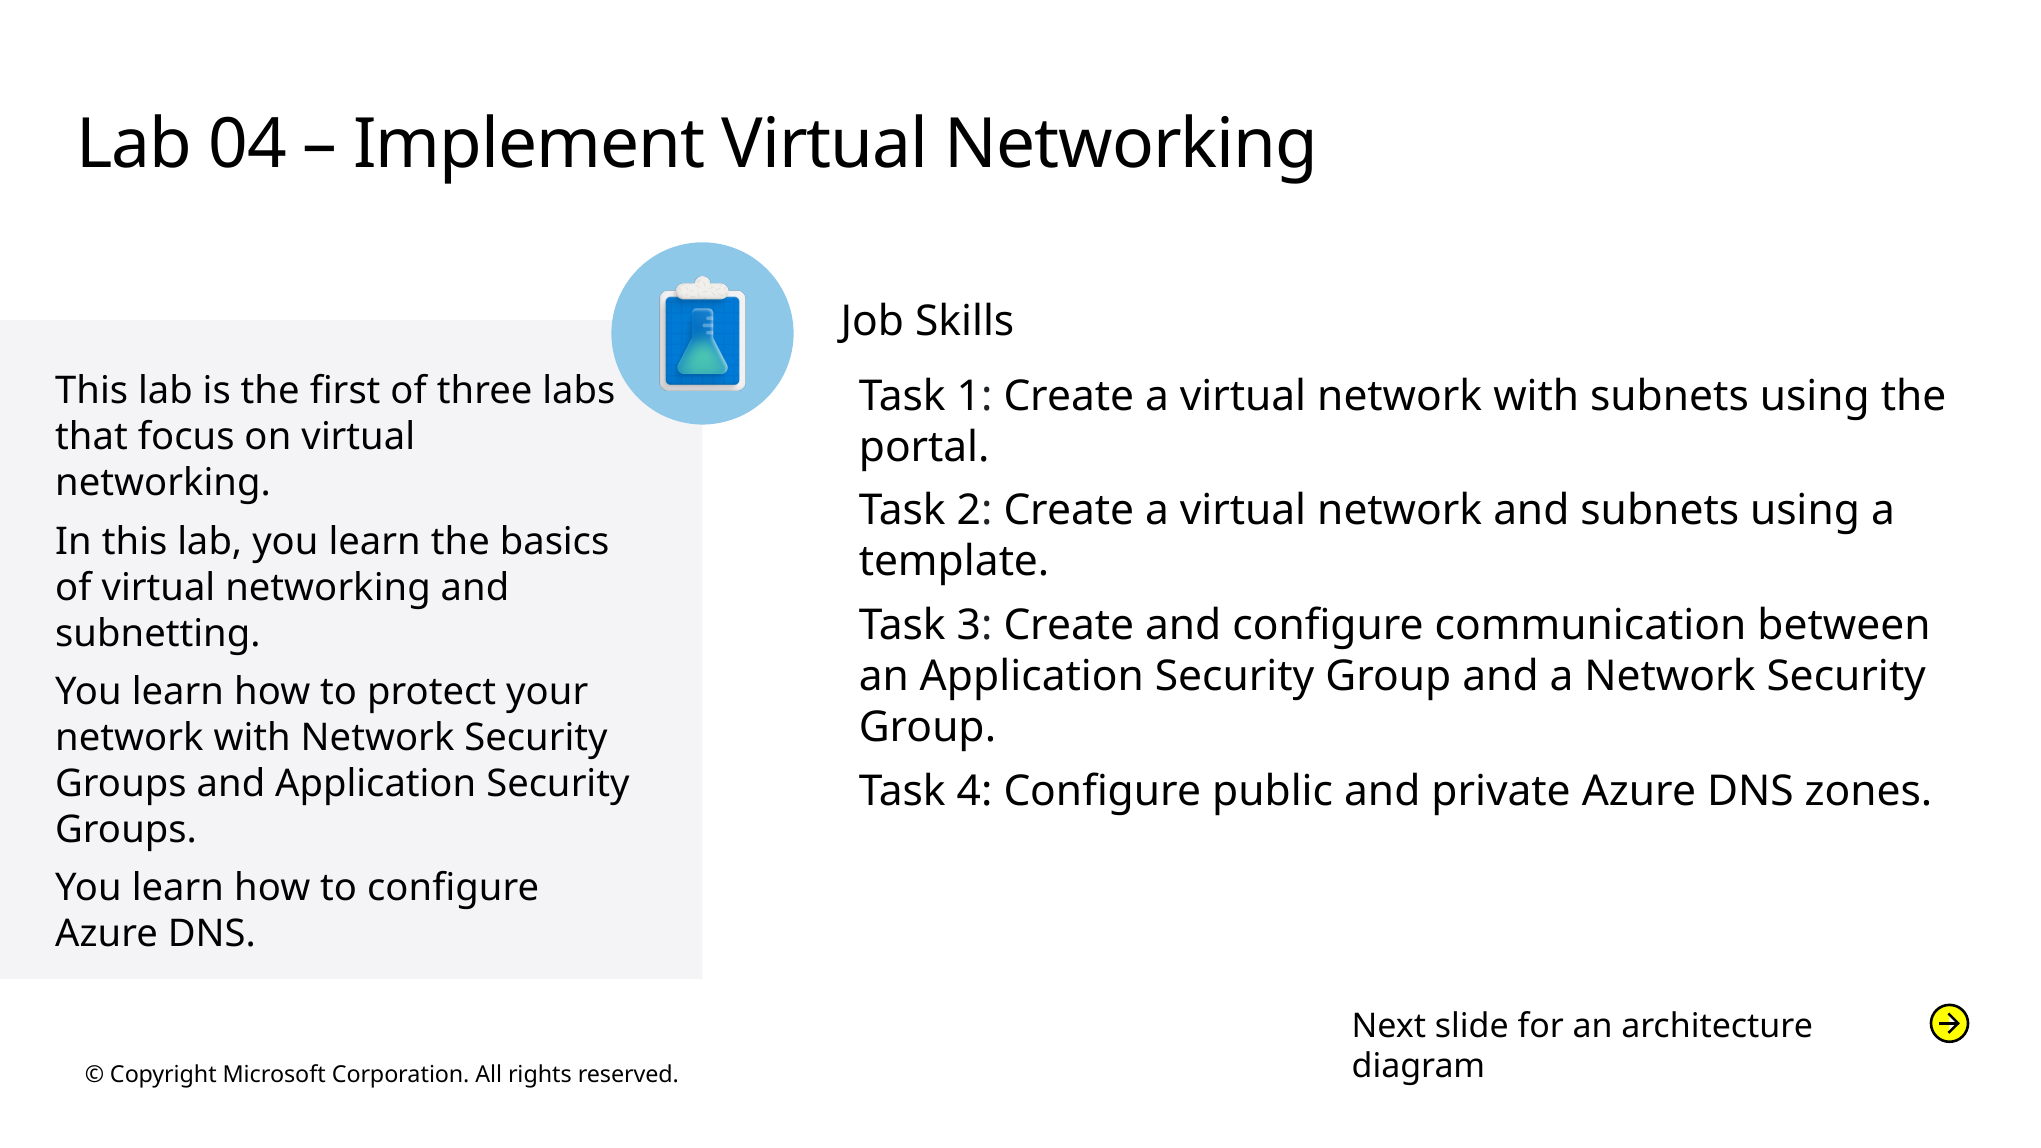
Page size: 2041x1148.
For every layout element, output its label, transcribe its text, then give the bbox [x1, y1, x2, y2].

title Lab 04 – Implement Virtual Networking [76, 93, 1968, 183]
text_box [1930, 1004, 1969, 1042]
picture [645, 276, 760, 391]
text_box Job Skills [825, 285, 1846, 351]
text_box Next slide for an architecture diagram [1351, 1003, 1931, 1085]
text_box This lab is the first of three labs that focus on virtual networking. In this lab, you learn the basics of virtual networking and subnetting. You learn how to protect your network with Network Security Groups and Application Security Groups. You learn how to configure Azure DNS. [55, 365, 639, 954]
text_box Task 1: Create a virtual network with subnets using the portal. Task 2: Create a virtual network and subnets using a template. Task 3: Create and configure communication between an Application Security Group and a Network Security Group. Task 4: Configure public and private Azure DNS zones. [828, 344, 1985, 864]
